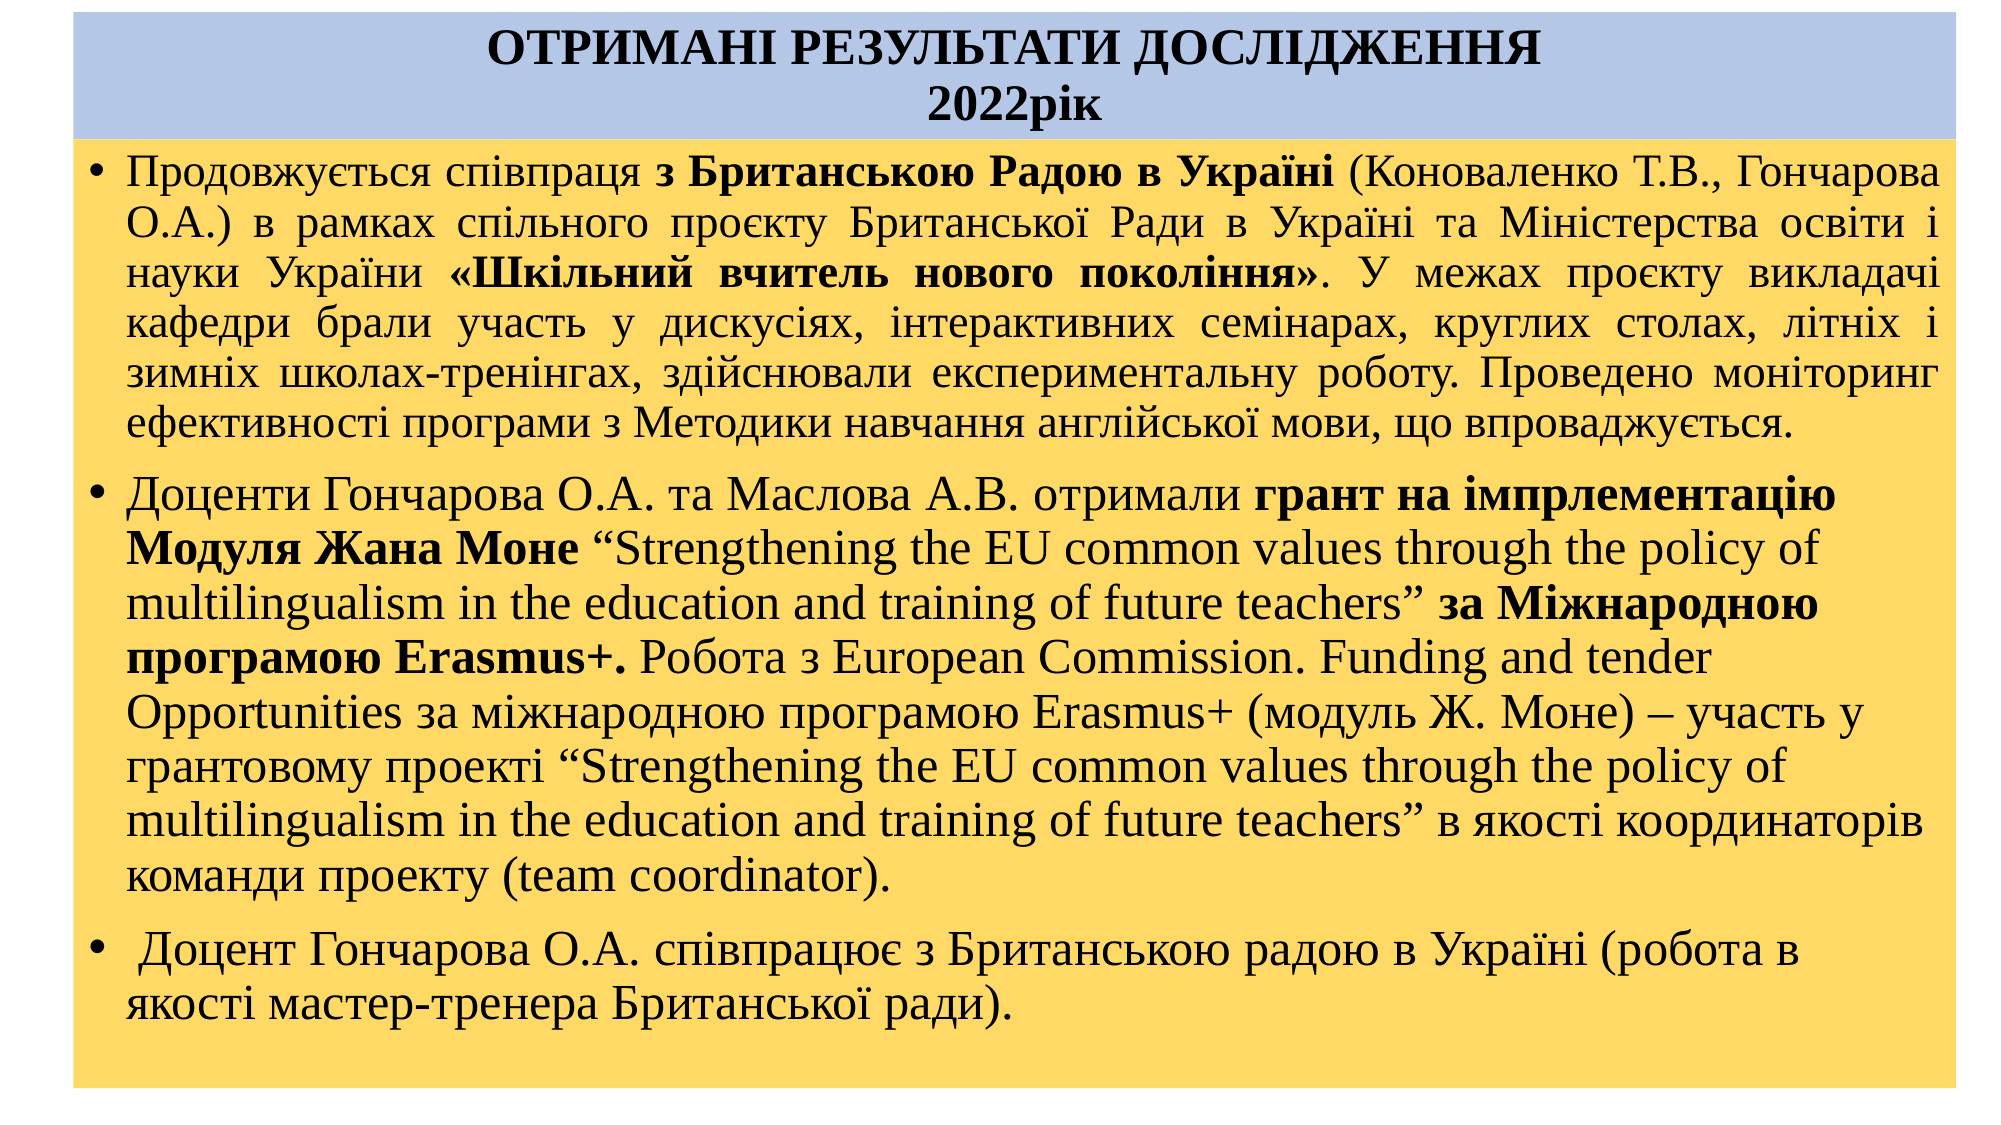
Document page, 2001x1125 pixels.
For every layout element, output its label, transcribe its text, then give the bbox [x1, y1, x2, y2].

title ОТРИМАНІ РЕЗУЛЬТАТИ ДОСЛІДЖЕННЯ 2022рік [73, 12, 1957, 139]
list Продовжується співпраця з Британською Радою в Україні (Коноваленко Т.В., Гончарова О.А.) в рамках спільного проєкту Британської Ради в Україні та Міністерства освіти і науки України «Шкільний вчитель нового покоління». У межах проєкту викладачі кафедри брали участь у дискусіях, інтерактивних семінарах, круглих столах, літніх і зимніх школах-тренінгах, здійснювали експериментальну роботу. Проведено моніторинг ефективності програми з Методики навчання англійської мови, що впроваджується. Доценти Гончарова О.А. та Маслова А.В. отримали грант на імпрлементацію Модуля Жана Моне “Strengthening the EU common values through the policy of multilingualism in the education and training of future teachers” за Міжнародною програмою Erasmus+. Робота з European Commission. Funding and tender Opportunities за міжнародною програмою Erasmus+ (модуль Ж. Моне) – участь у грантовому проекті “Strengthening the EU common values through the policy of multilingualism in the education and training of future teachers” в якості координаторів команди проекту (team coordinator). Доцент Гончарова О.А. співпрацює з Британською радою в Україні (робота в якості мастер-тренера Британської ради). [73, 139, 1957, 1089]
